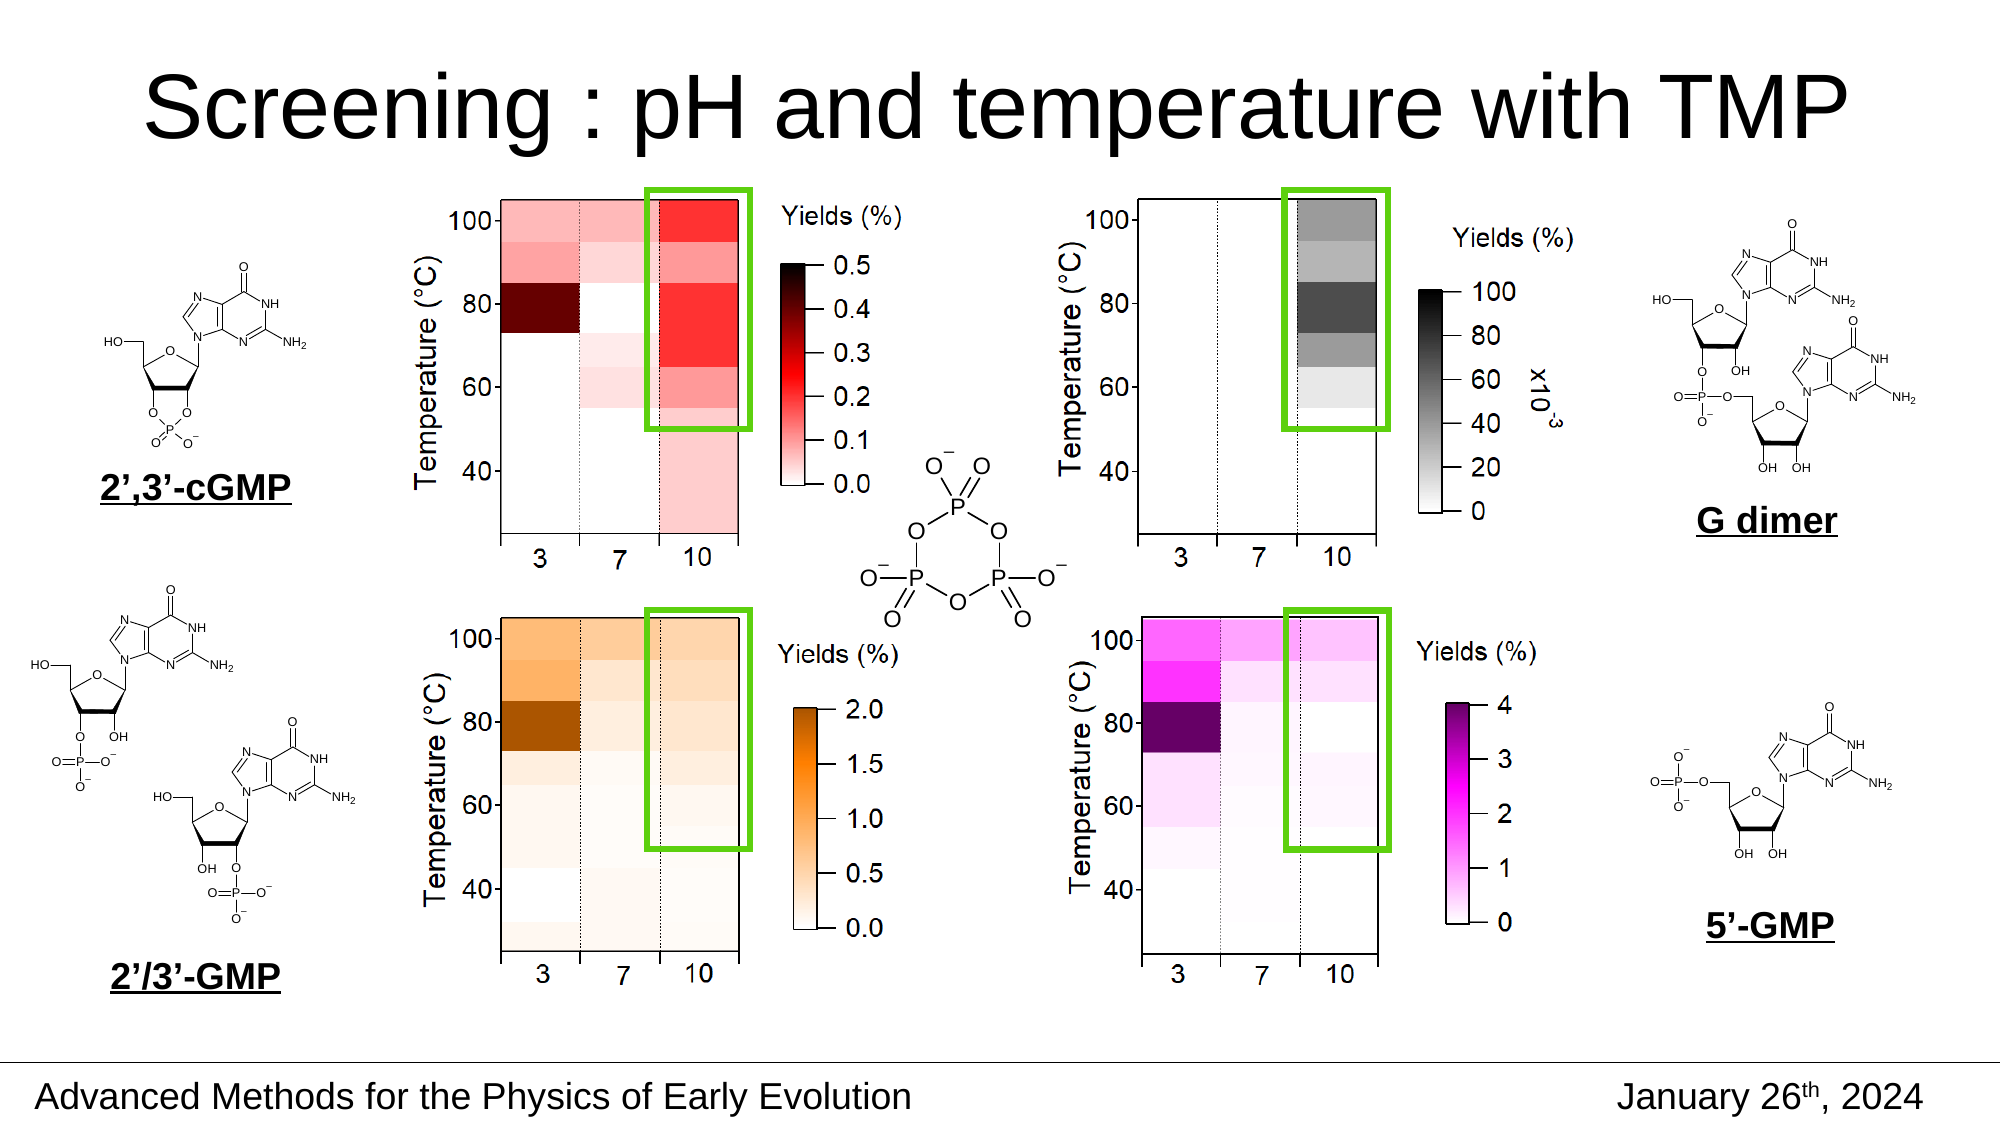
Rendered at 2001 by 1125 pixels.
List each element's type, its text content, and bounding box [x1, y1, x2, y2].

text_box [153, 714, 356, 927]
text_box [859, 440, 1068, 634]
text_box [1648, 700, 1893, 862]
text_box G dimer [1681, 488, 1860, 548]
text_box 2’/3’-GMP [95, 944, 297, 1005]
text_box Advanced Methods for the Physics of Early Evolution [19, 1064, 928, 1125]
text_box 2’,3’-cGMP [85, 455, 307, 516]
picture [349, 169, 968, 1051]
text_box 5’-GMP [1690, 894, 1850, 954]
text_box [1652, 217, 1917, 477]
text_box January 26th, 2024 [1602, 1064, 1939, 1125]
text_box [30, 582, 234, 795]
title Screening : pH and temperature with TMP [118, 0, 1878, 218]
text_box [104, 259, 307, 452]
picture [1021, 168, 1596, 1044]
